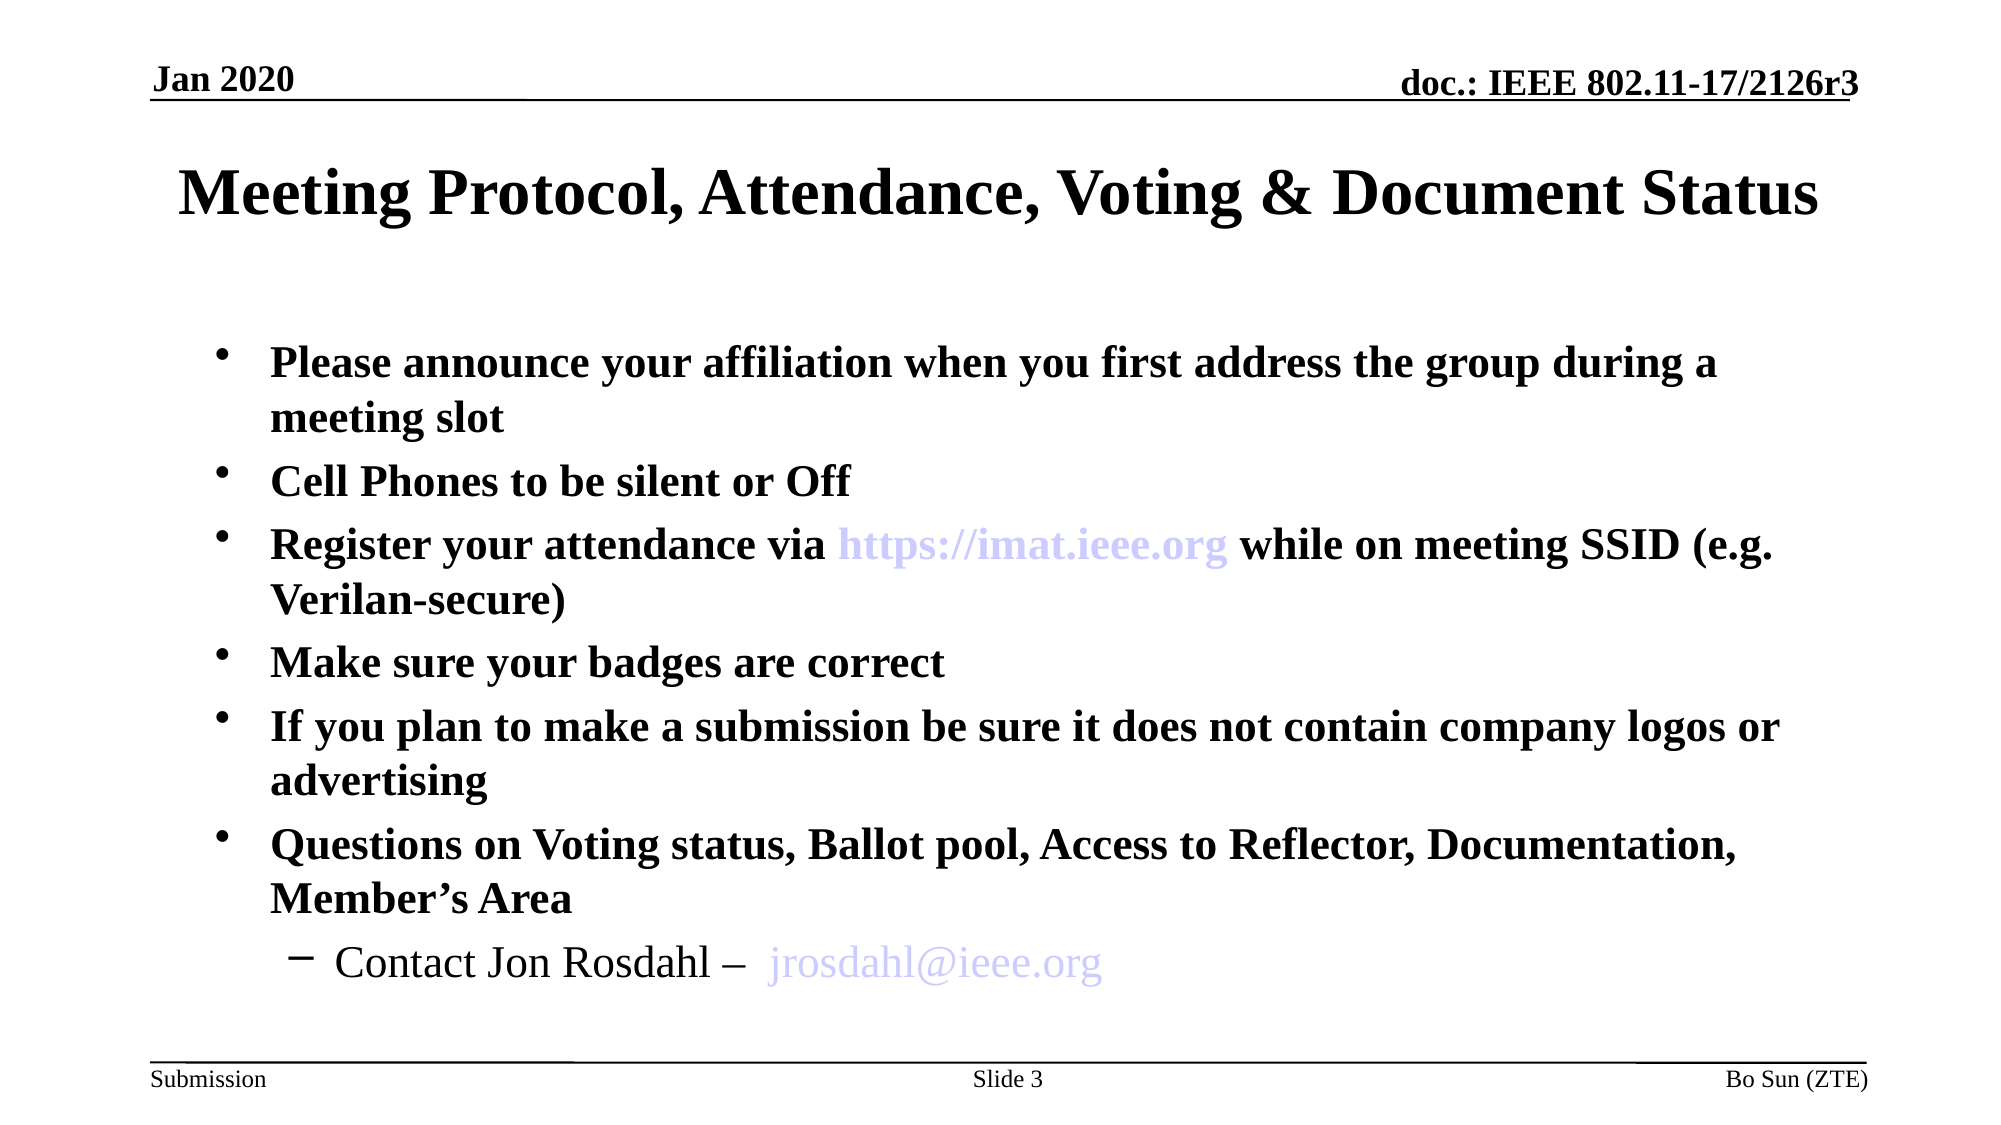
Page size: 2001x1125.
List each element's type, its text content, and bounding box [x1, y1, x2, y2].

slide_number Slide [949, 1061, 1067, 1123]
title Meeting Protocol, Attendance, Voting & Document Status [149, 99, 1850, 276]
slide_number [152, 54, 563, 100]
footer Bo Sun (ZTE) [1171, 1061, 1869, 1093]
text_box Please announce your affiliation when you first address the group during a meeting slot Cell Phones to be silent or Off Register your attendance via https://imat.ieee.org while on meeting SSID (e.g. Verilan-secure) Make sure your badges are correct If you plan to make a submission be sure it does not contain company logos or advertising Questions on Voting status, Ballot pool, Access to Reflector, Documentation, Member’s Area Contact Jon Rosdahl – jrosdahl@ieee.org [200, 324, 1813, 1000]
